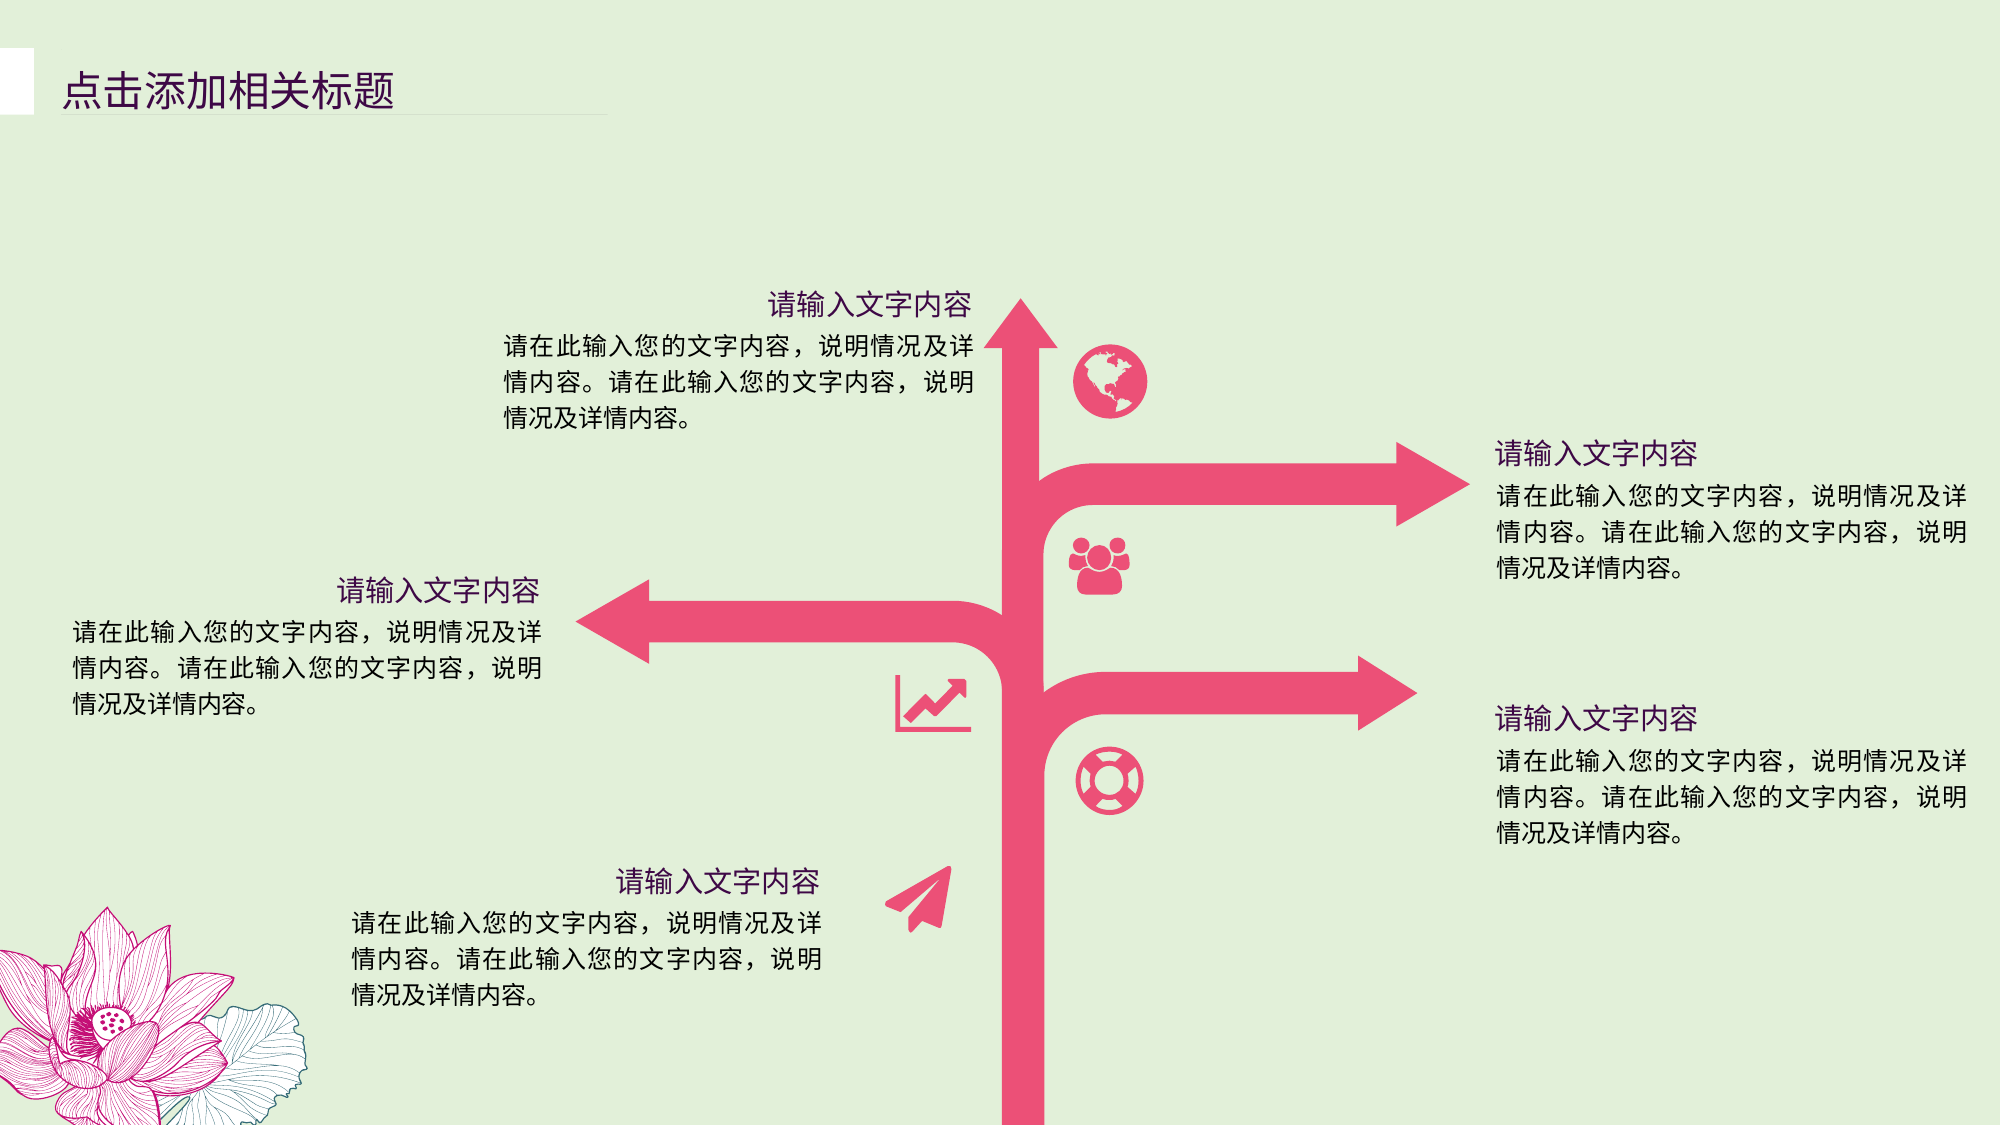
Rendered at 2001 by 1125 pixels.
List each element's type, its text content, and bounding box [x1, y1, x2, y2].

text_box 请在此输入您的文字内容，说明情况及详情内容。请在此输入您的文字内容，说明情况及详情内容。 [487, 316, 991, 467]
text_box [573, 577, 1045, 761]
text_box [885, 866, 952, 933]
text_box [895, 675, 972, 732]
text_box [1075, 746, 1144, 816]
text_box 请输入文字内容 [1478, 685, 1776, 732]
text_box [1068, 537, 1130, 595]
picture [0, 906, 308, 1125]
text_box [1001, 653, 1420, 1125]
text_box 请输入文字内容 [599, 848, 897, 895]
text_box 请在此输入您的文字内容，说明情况及详情内容。请在此输入您的文字内容，说明情况及详情内容。 [335, 893, 839, 1044]
text_box 请输入文字内容 [320, 557, 617, 604]
text_box [1073, 344, 1148, 419]
text_box [0, 47, 35, 116]
text_box 请输入文字内容 [751, 271, 1049, 318]
text_box 请在此输入您的文字内容，说明情况及详情内容。请在此输入您的文字内容，说明情况及详情内容。 [56, 602, 560, 753]
text_box 请在此输入您的文字内容，说明情况及详情内容。请在此输入您的文字内容，说明情况及详情内容。 [1481, 466, 1984, 618]
text_box 请在此输入您的文字内容，说明情况及详情内容。请在此输入您的文字内容，说明情况及详情内容。 [1481, 731, 1984, 883]
text_box [991, 318, 1060, 540]
text_box [1000, 440, 1473, 680]
text_box 请输入文字内容 [1478, 420, 1776, 467]
